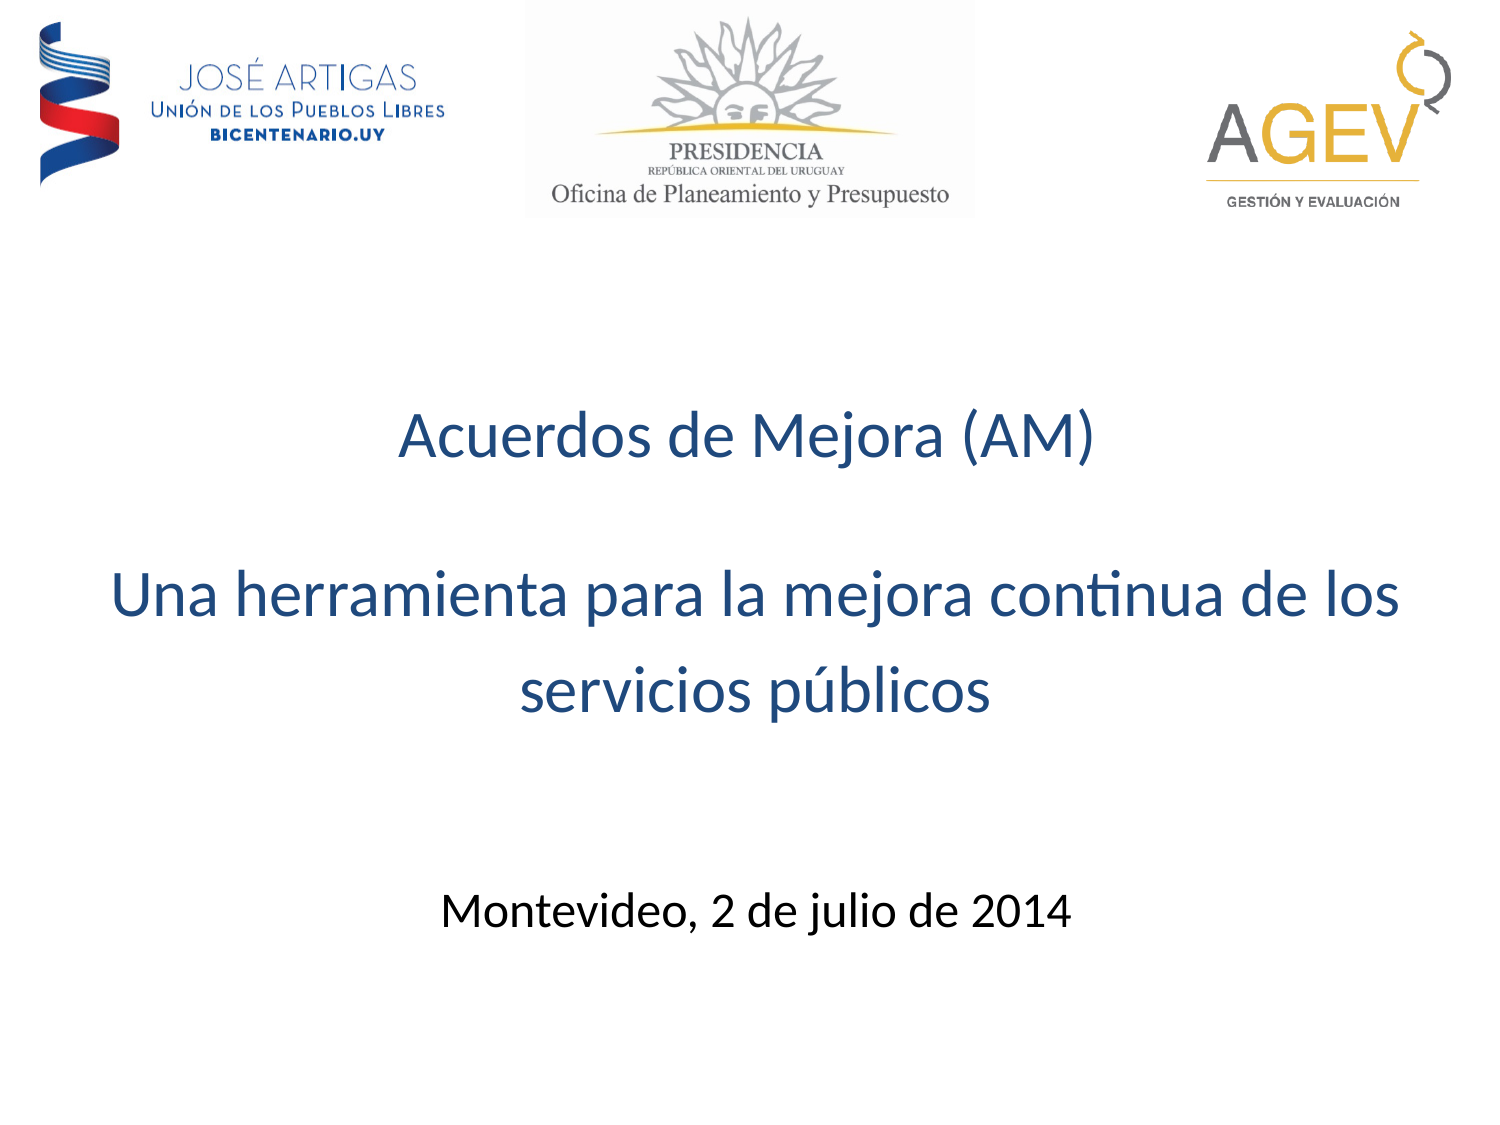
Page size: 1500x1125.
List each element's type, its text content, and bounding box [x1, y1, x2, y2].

picture [1205, 30, 1452, 207]
picture [0, 0, 475, 211]
picture [525, 0, 975, 218]
text_box Acuerdos de Mejora (AM) Una herramienta para la mejora continua de los servicios públicos [46, 398, 1465, 715]
text_box Montevideo, 2 de julio de 2014 [105, 881, 1407, 961]
